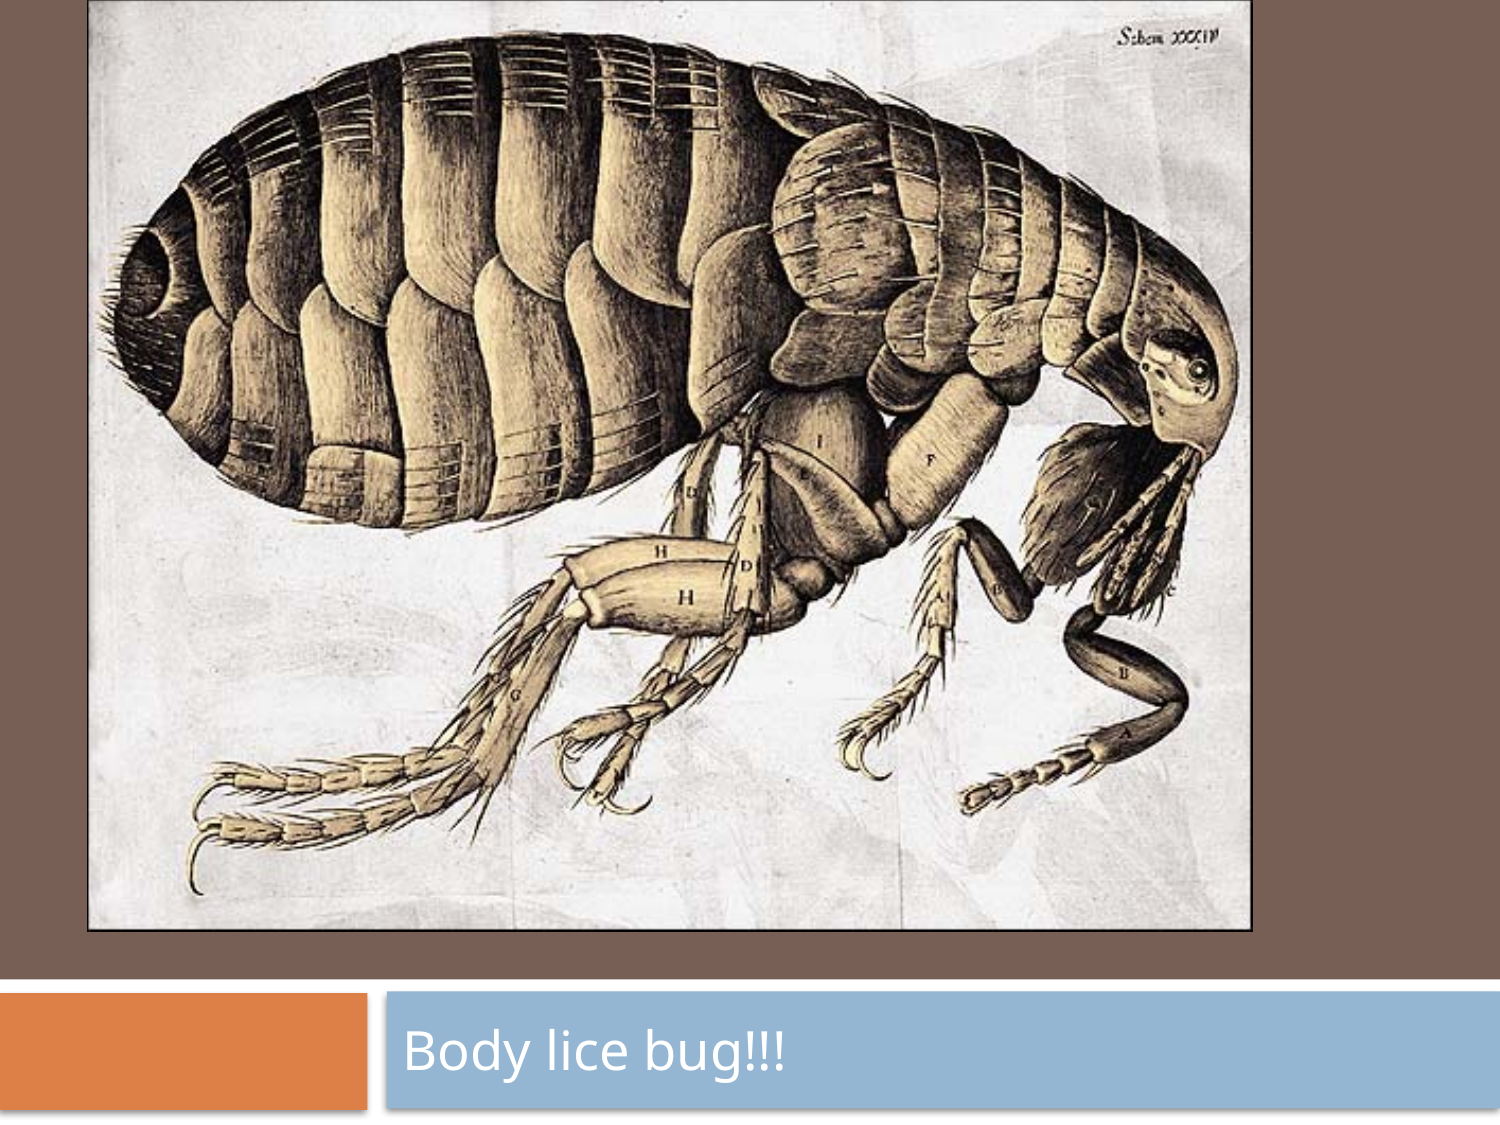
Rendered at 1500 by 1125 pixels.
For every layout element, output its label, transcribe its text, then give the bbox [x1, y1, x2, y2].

picture [87, 0, 1253, 932]
subtitle Body lice bug!!! [387, 992, 1488, 1105]
